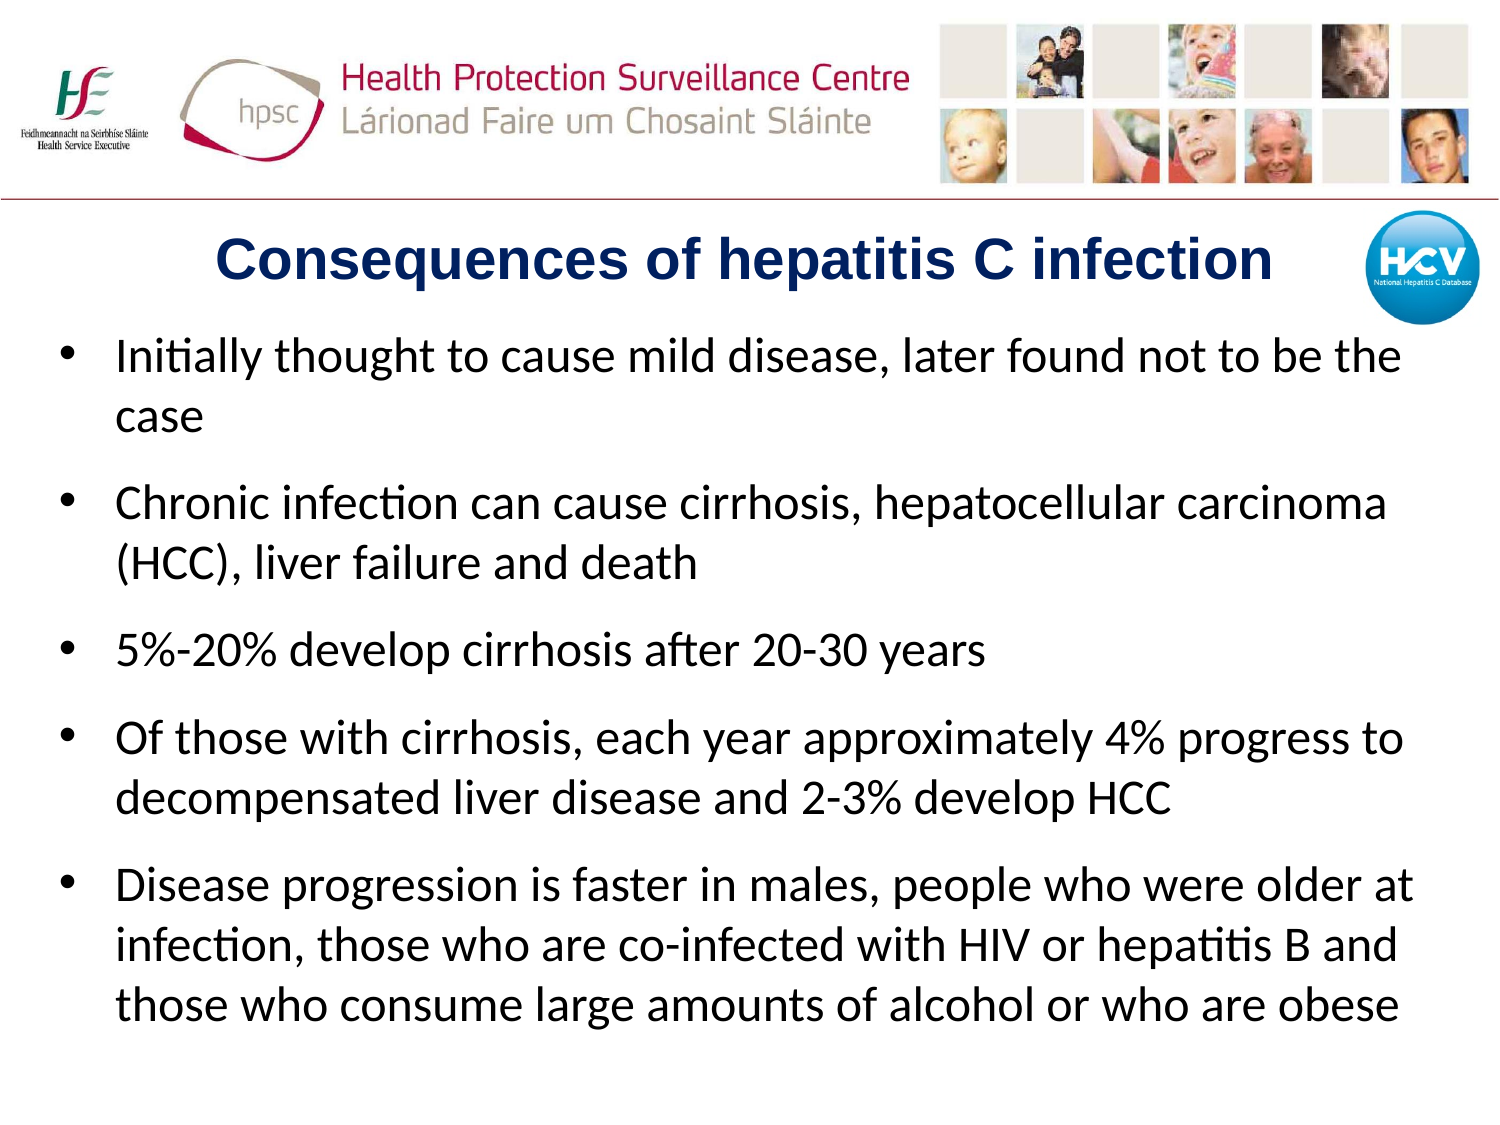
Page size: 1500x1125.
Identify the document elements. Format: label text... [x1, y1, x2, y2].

picture [0, 0, 1500, 201]
list Initially thought to cause mild disease, later found not to be the case Chronic infection can cause cirrhosis, hepatocellular carcinoma (HCC), liver failure and death 5%-20% develop cirrhosis after 20-30 years Of those with cirrhosis, each year approximately 4% progress to decompensated liver disease and 2-3% develop HCC Disease progression is faster in males, people who were older at infection, those who are co-infected with HIV or hepatitis B and those who consume large amounts of alcohol or who are obese [43, 314, 1457, 1071]
title Consequences of hepatitis C infection [70, 210, 1358, 303]
picture [1363, 207, 1482, 327]
